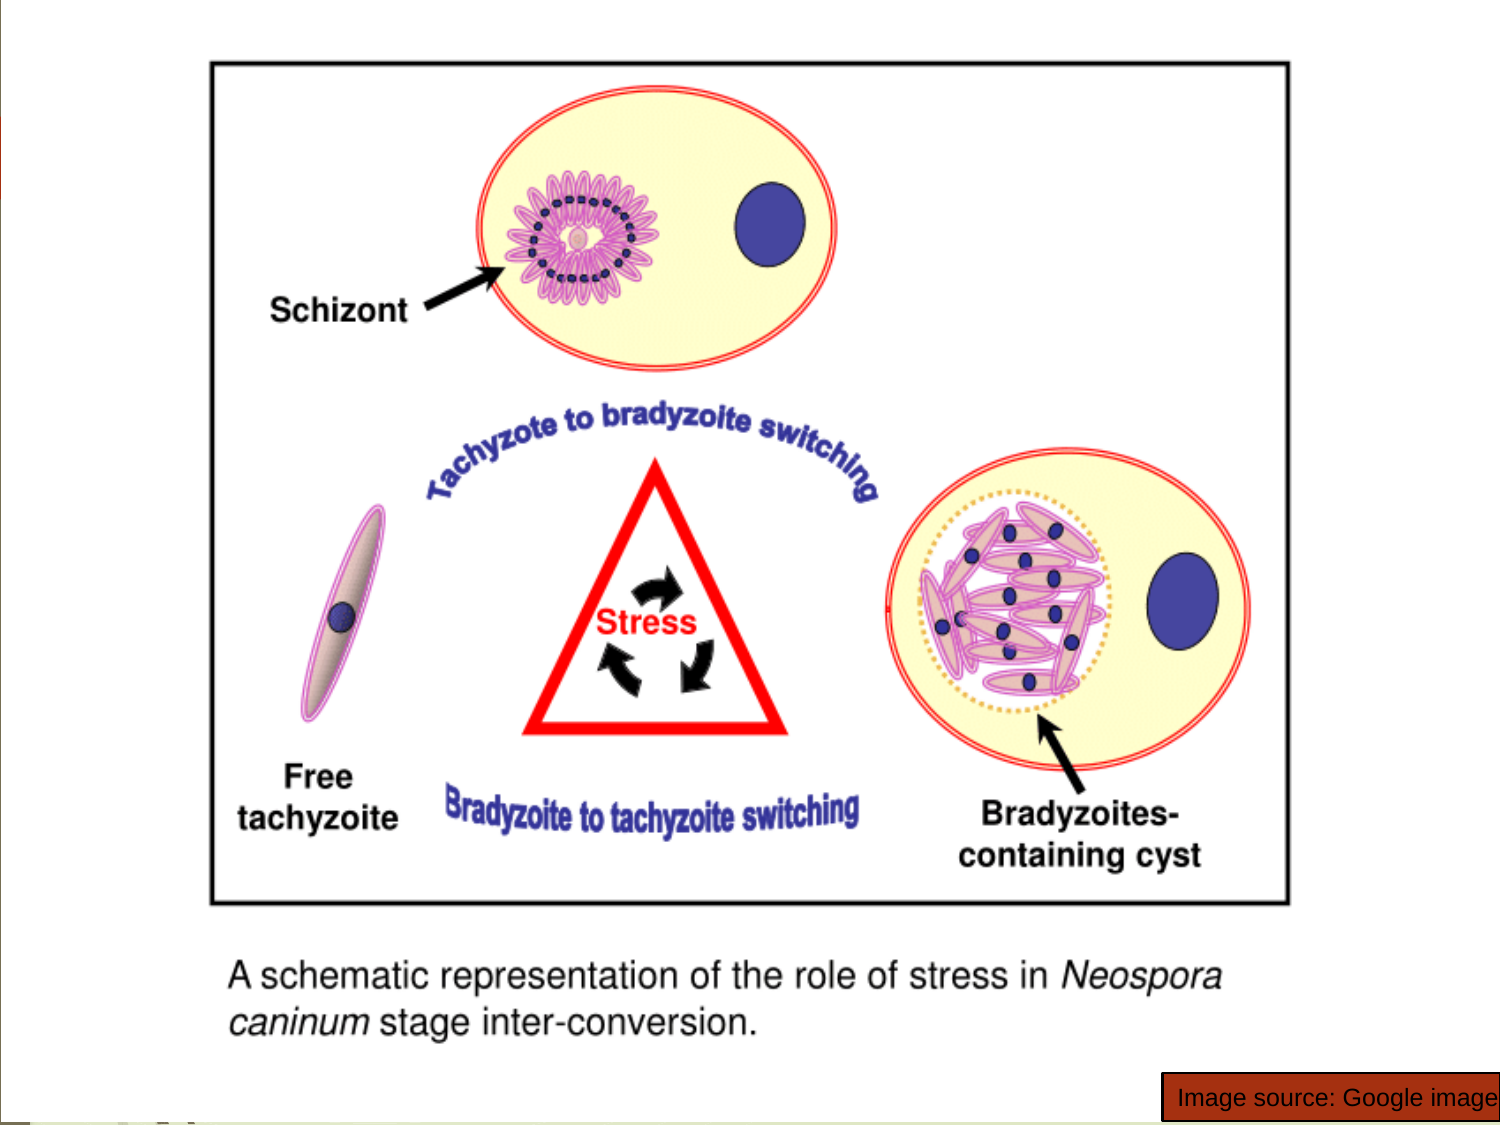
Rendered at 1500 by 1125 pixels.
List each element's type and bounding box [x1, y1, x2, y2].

list [1, 0, 1500, 1123]
